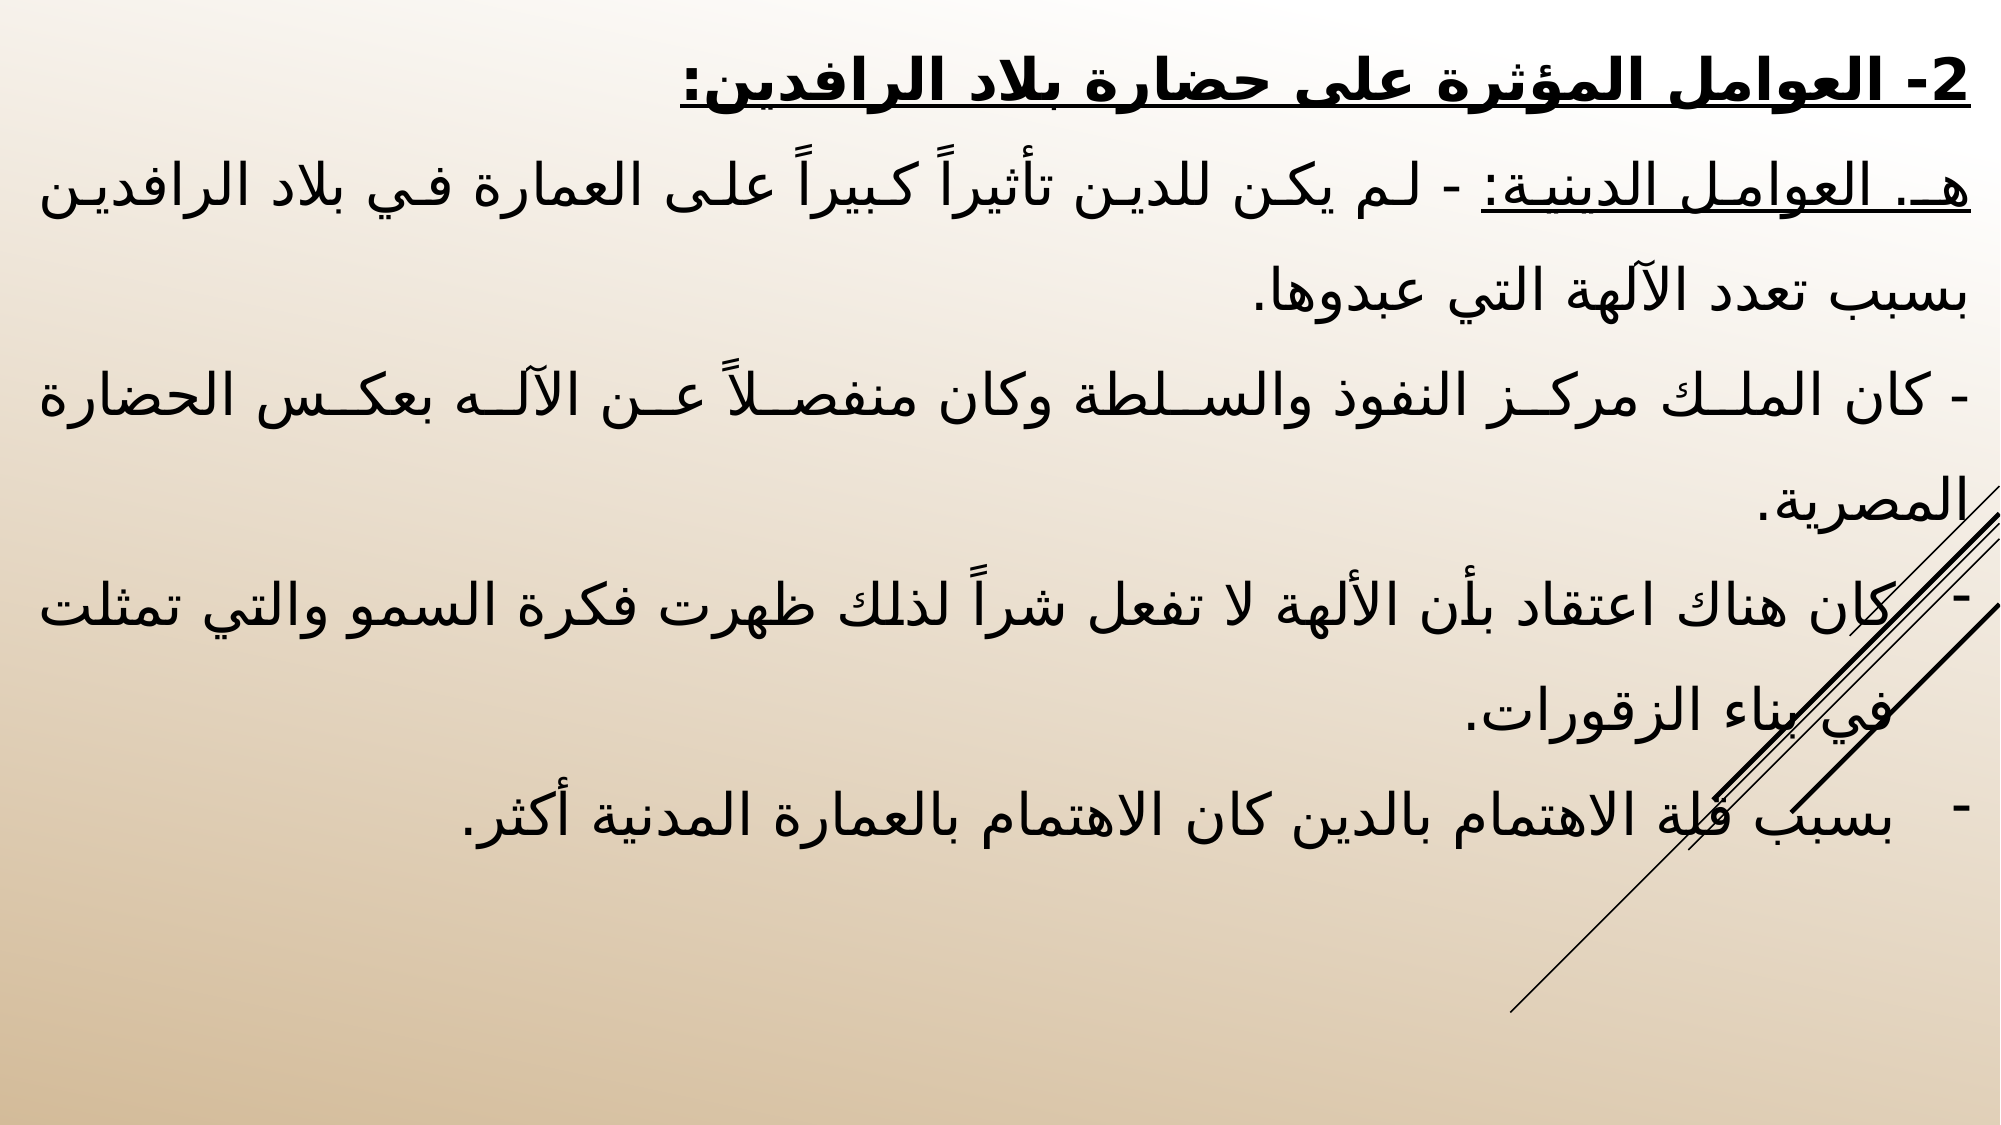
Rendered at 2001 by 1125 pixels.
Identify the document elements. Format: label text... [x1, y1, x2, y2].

text_box 2- العوامل المؤثرة على حضارة بلاد الرافدين: هـ. العوامل الدينية: - لم يكن للدين تأثيراً كبيراً على العمارة في بلاد الرافدين بسبب تعدد الآلهة التي عبدوها. - كان الملك مركز النفوذ والسلطة وكان منفصلاً عن الآله بعكس الحضارة المصرية. كان هناك اعتقاد بأن الألهة لا تفعل شراً لذلك ظهرت فكرة السمو والتي تمثلت في بناء الزقورات. بسبب قلة الاهتمام بالدين كان الاهتمام بالعمارة المدنية أكثر. [23, 0, 1986, 960]
